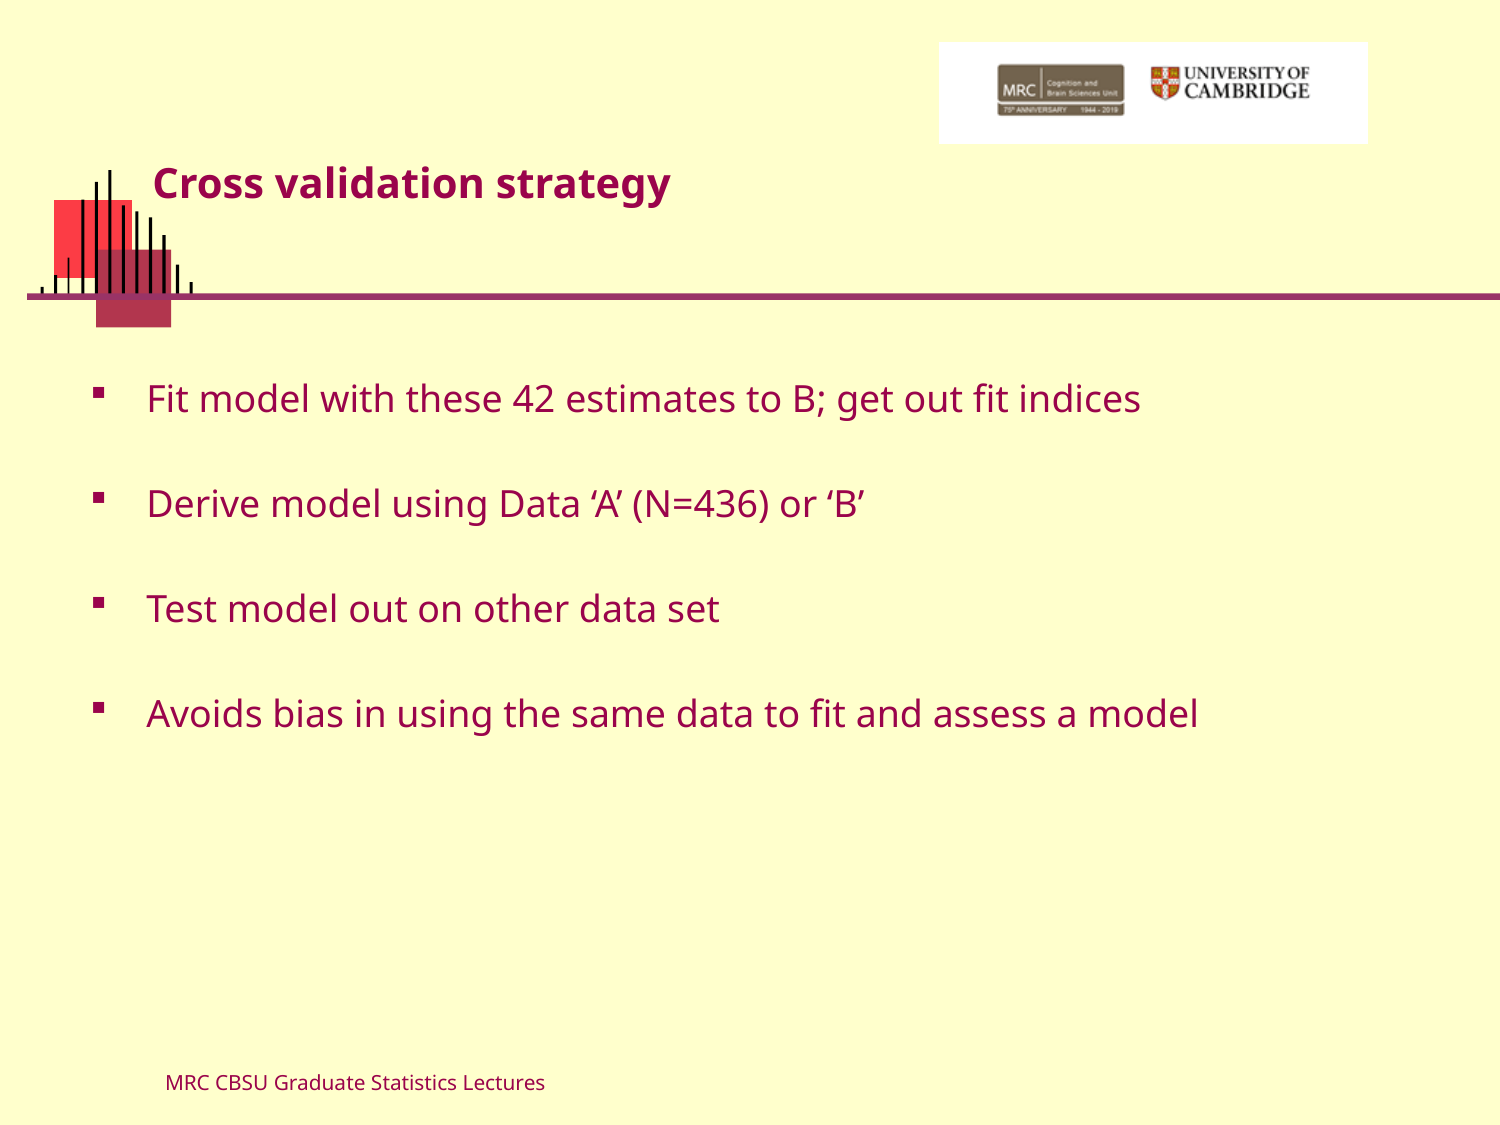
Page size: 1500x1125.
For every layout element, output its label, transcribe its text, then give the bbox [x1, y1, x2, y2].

picture [939, 42, 1368, 144]
title Cross validation strategy [137, 137, 988, 233]
list Fit model with these 42 estimates to B; get out fit indices Derive model using Data ‘A’ (N=436) or ‘B’ Test model out on other data set Avoids bias in using the same data to fit and assess a model [75, 262, 1425, 1038]
footer MRC CBSU Graduate Statistics Lectures [149, 1062, 988, 1101]
